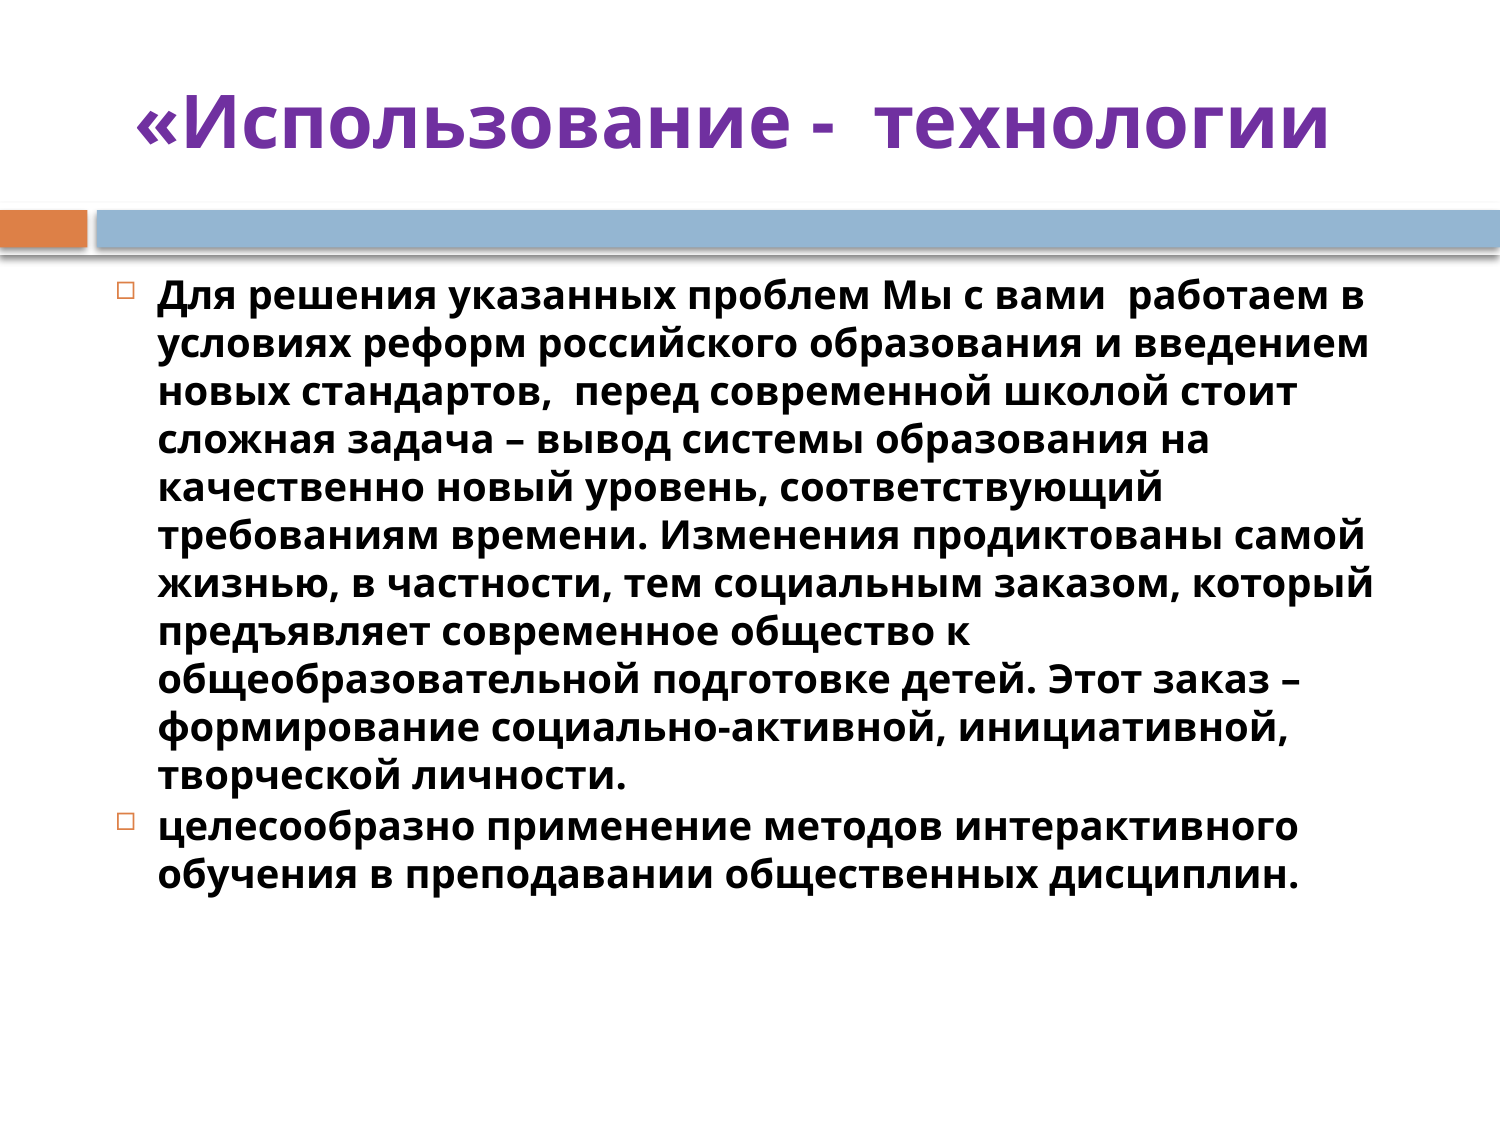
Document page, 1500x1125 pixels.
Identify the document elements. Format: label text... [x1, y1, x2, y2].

title «Использование - технологии [100, 37, 1438, 200]
list Для решения указанных проблем Мы с вами работаем в условиях реформ российского образования и введением новых стандартов, перед современной школой стоит сложная задача – вывод системы образования на качественно новый уровень, соответствующий требованиям времени. Изменения продиктованы самой жизнью, в частности, тем социальным заказом, который предъявляет современное общество к общеобразовательной подготовке детей. Этот заказ – формирование социально-активной, инициативной, творческой личности. целесообразно применение методов интерактивного обучения в преподавании общественных дисциплин. [100, 262, 1438, 1000]
